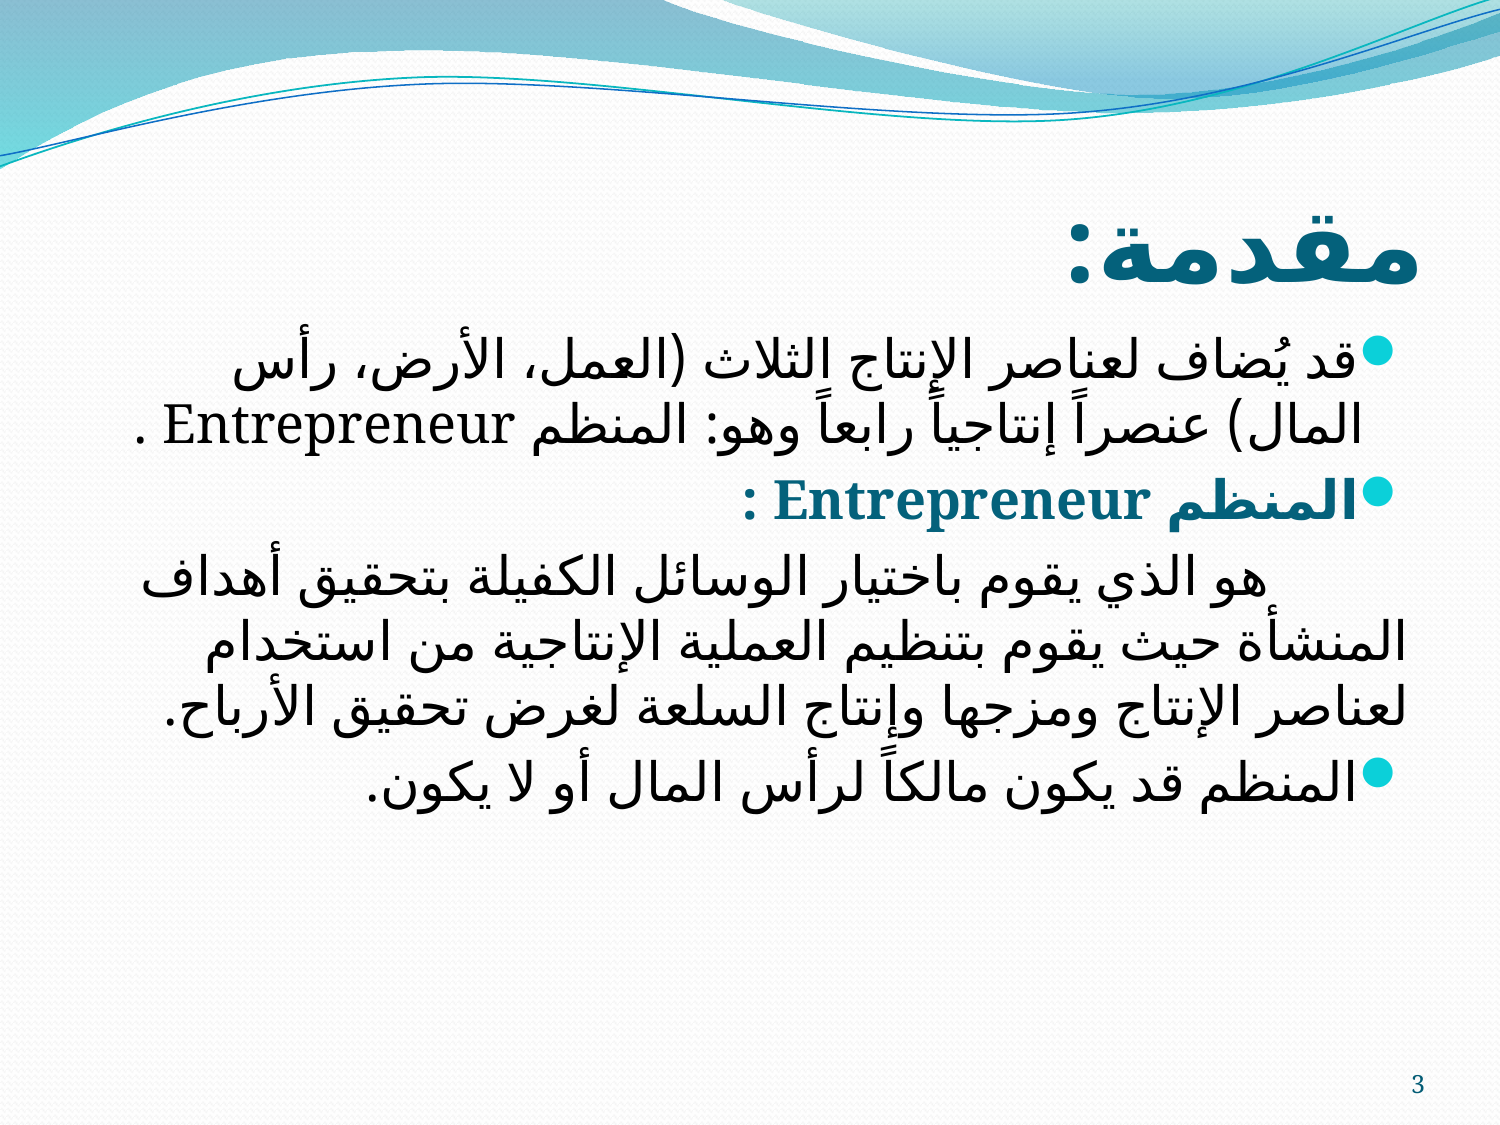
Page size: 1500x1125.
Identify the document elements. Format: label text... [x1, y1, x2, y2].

title مقدمة: [75, 115, 1425, 303]
list قد يُضاف لعناصر الإنتاج الثلاث (العمل، الأرض، رأس المال) عنصراً إنتاجياً رابعاً وهو: المنظم Entrepreneur . المنظم Entrepreneur : هو الذي يقوم باختيار الوسائل الكفيلة بتحقيق أهداف المنشأة حيث يقوم بتنظيم العملية الإنتاجية من استخدام لعناصر الإنتاج ومزجها وإنتاج السلعة لغرض تحقيق الأرباح. المنظم قد يكون مالكاً لرأس المال أو لا يكون. [75, 317, 1425, 1038]
slide_number 3 [1299, 1042, 1425, 1103]
